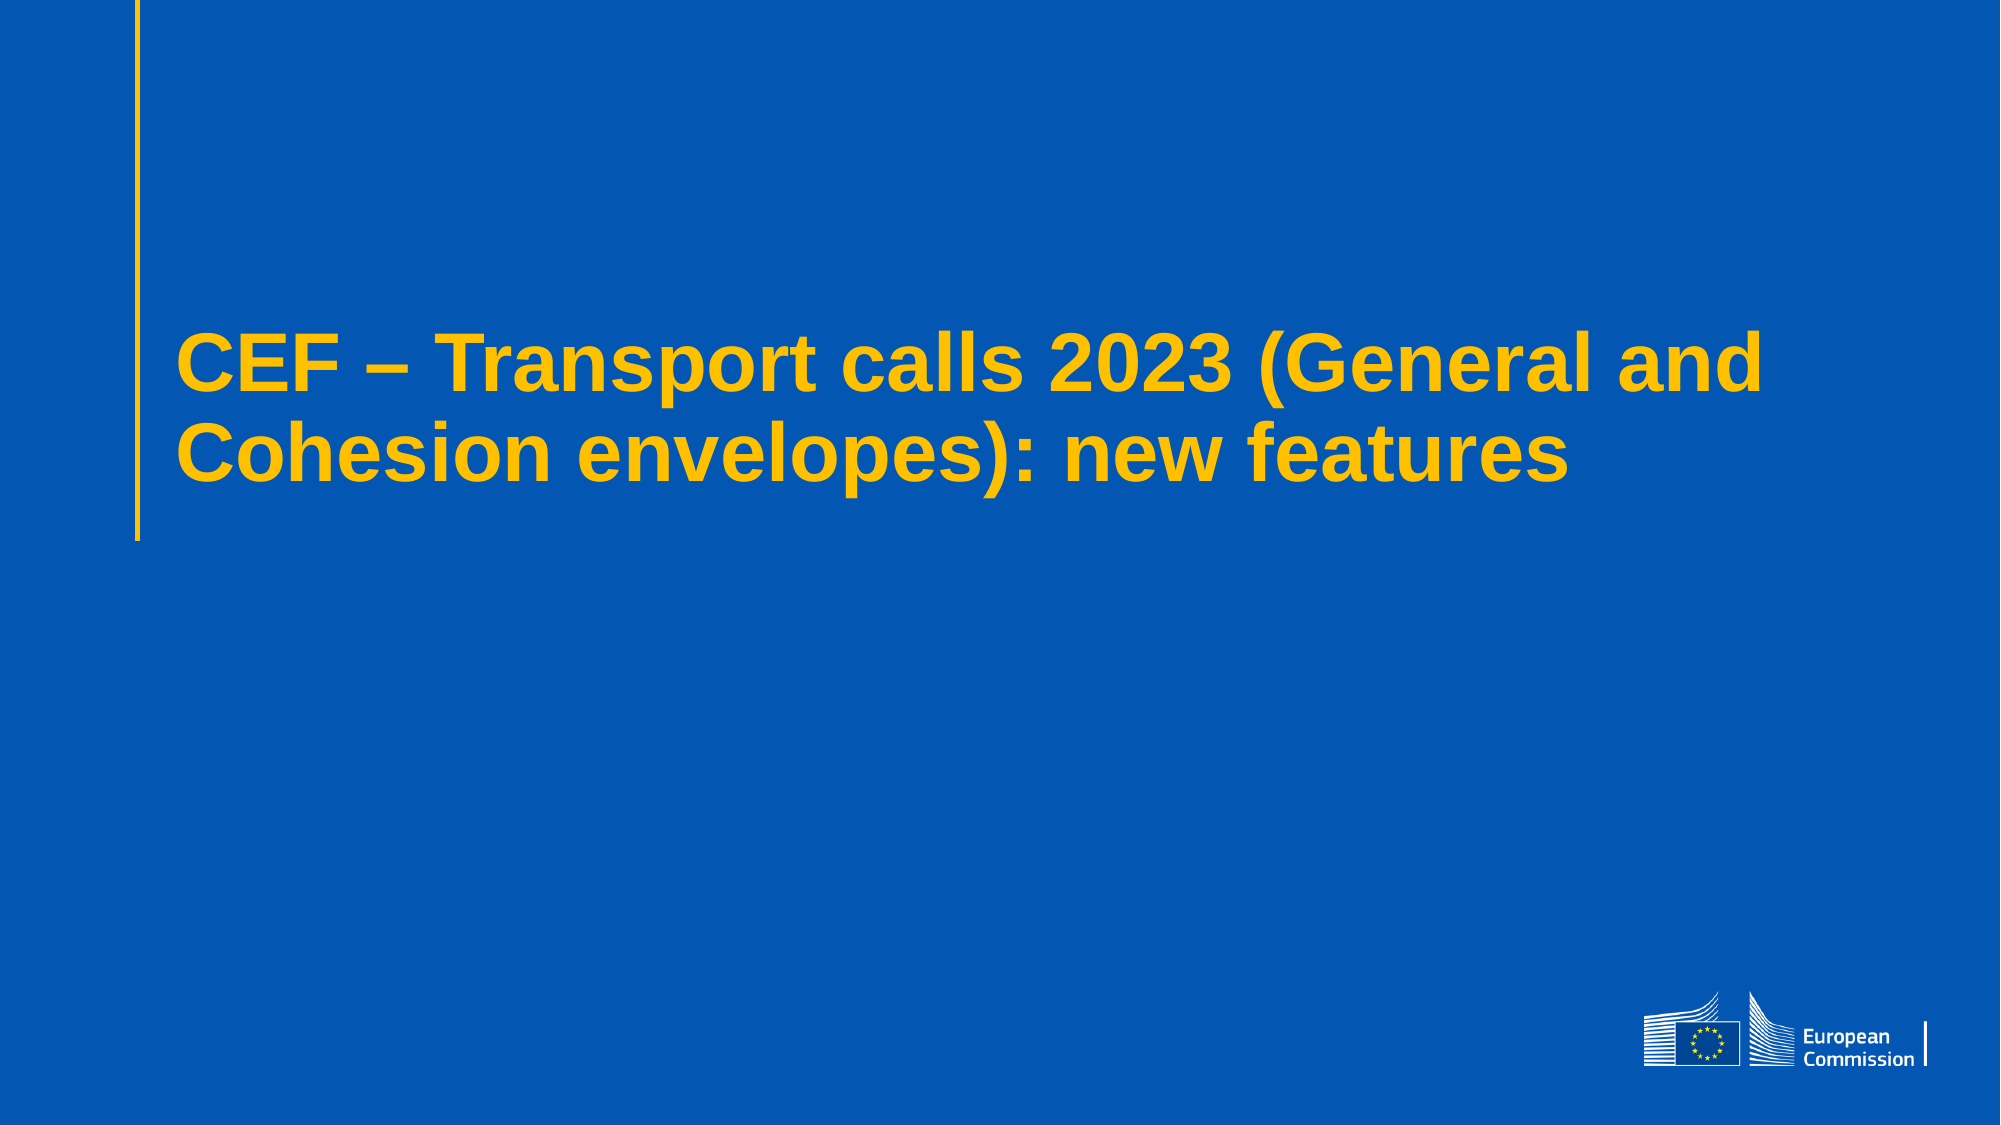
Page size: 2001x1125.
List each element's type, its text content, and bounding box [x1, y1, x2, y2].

picture [1644, 991, 1927, 1066]
title CEF – Transport calls 2023 (General and Cohesion envelopes): new features [160, 214, 1939, 500]
